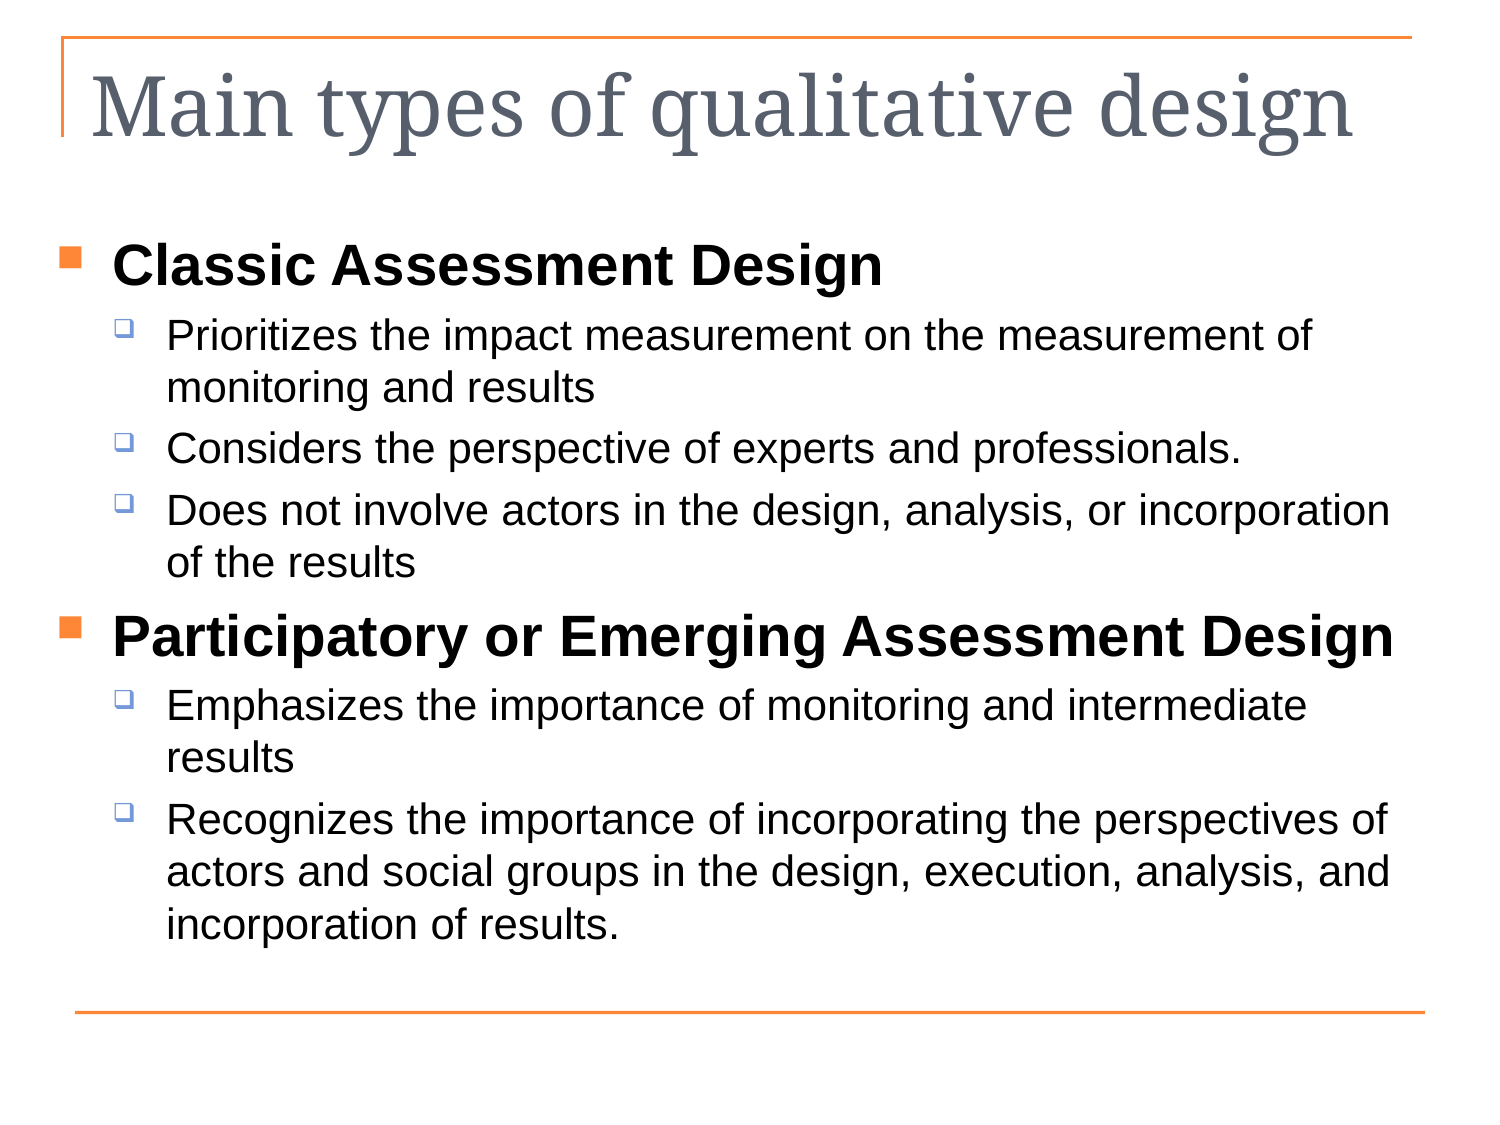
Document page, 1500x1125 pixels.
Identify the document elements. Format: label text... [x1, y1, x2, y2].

list Classic Assessment Design Prioritizes the impact measurement on the measurement of monitoring and results Considers the perspective of experts and professionals. Does not involve actors in the design, analysis, or incorporation of the results Participatory or Emerging Assessment Design Emphasizes the importance of monitoring and intermediate results Recognizes the importance of incorporating the perspectives of actors and social groups in the design, execution, analysis, and incorporation of results. [41, 220, 1447, 1035]
title Main types of qualitative design [75, 45, 1425, 220]
